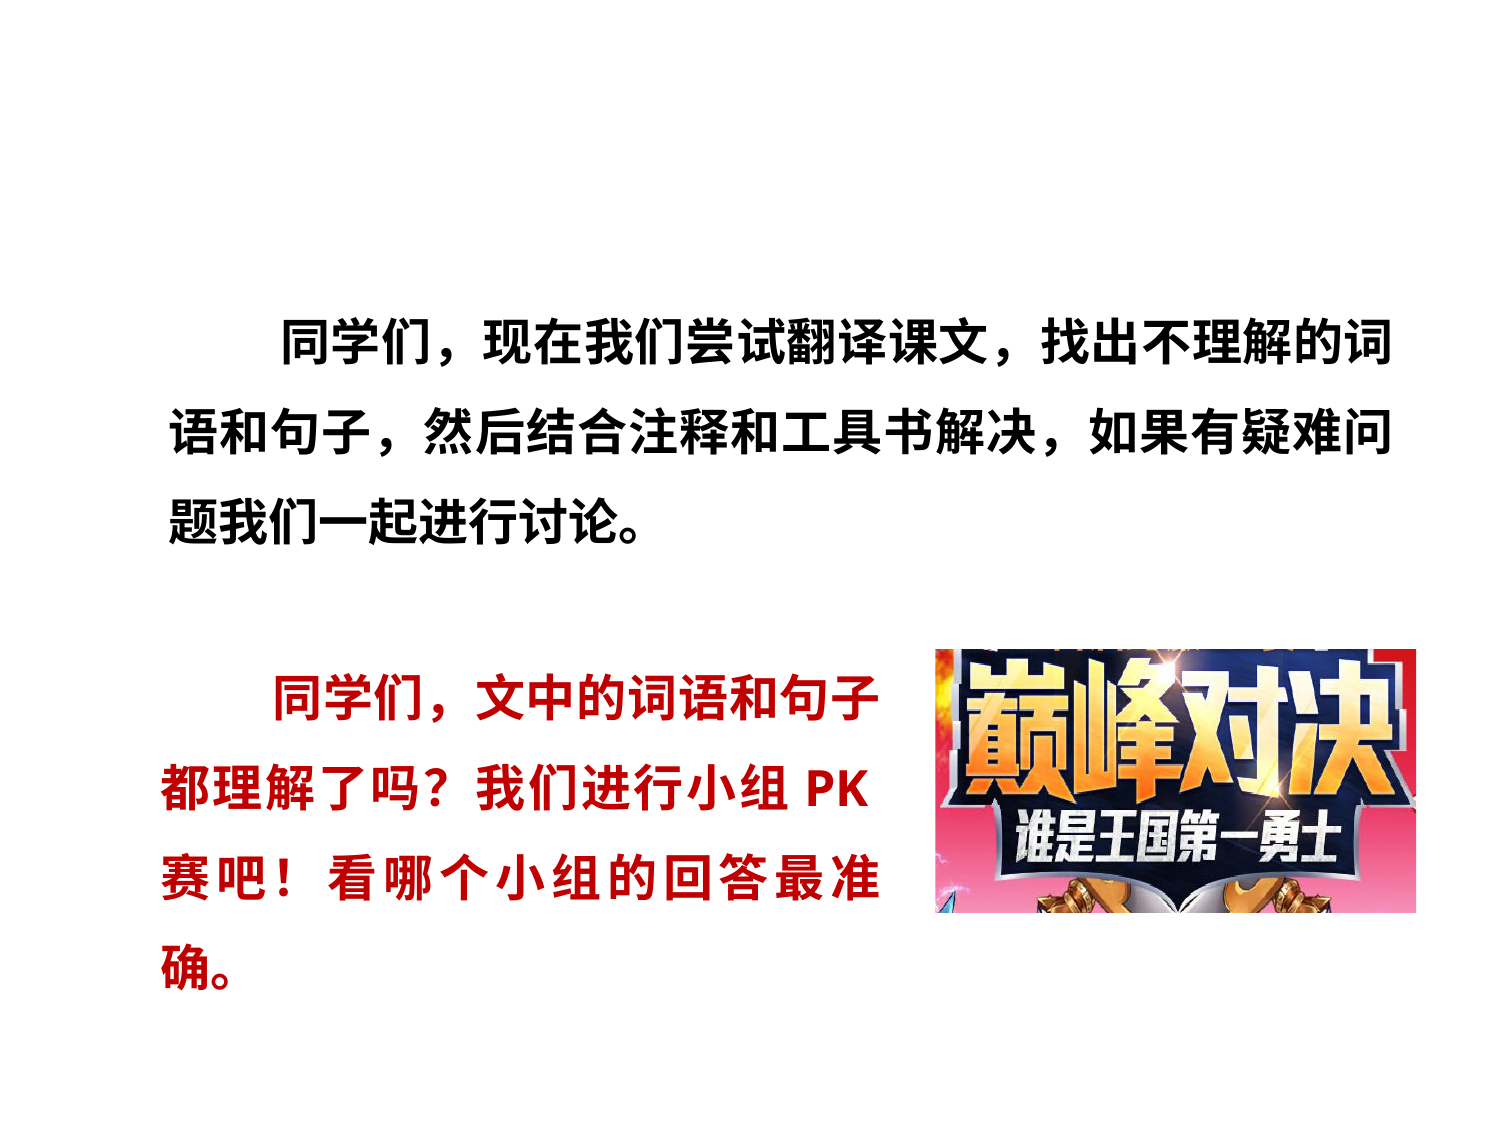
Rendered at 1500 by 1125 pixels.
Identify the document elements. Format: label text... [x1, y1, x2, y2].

text_box 同学们，现在我们尝试翻译课文，找出不理解的词语和句子，然后结合注释和工具书解决，如果有疑难问题我们一起进行讨论。 [153, 273, 1409, 559]
picture [935, 649, 1417, 913]
text_box 同学们，文中的词语和句子都理解了吗？我们进行小组PK赛吧！看哪个小组的回答最准确。 [145, 629, 896, 1004]
